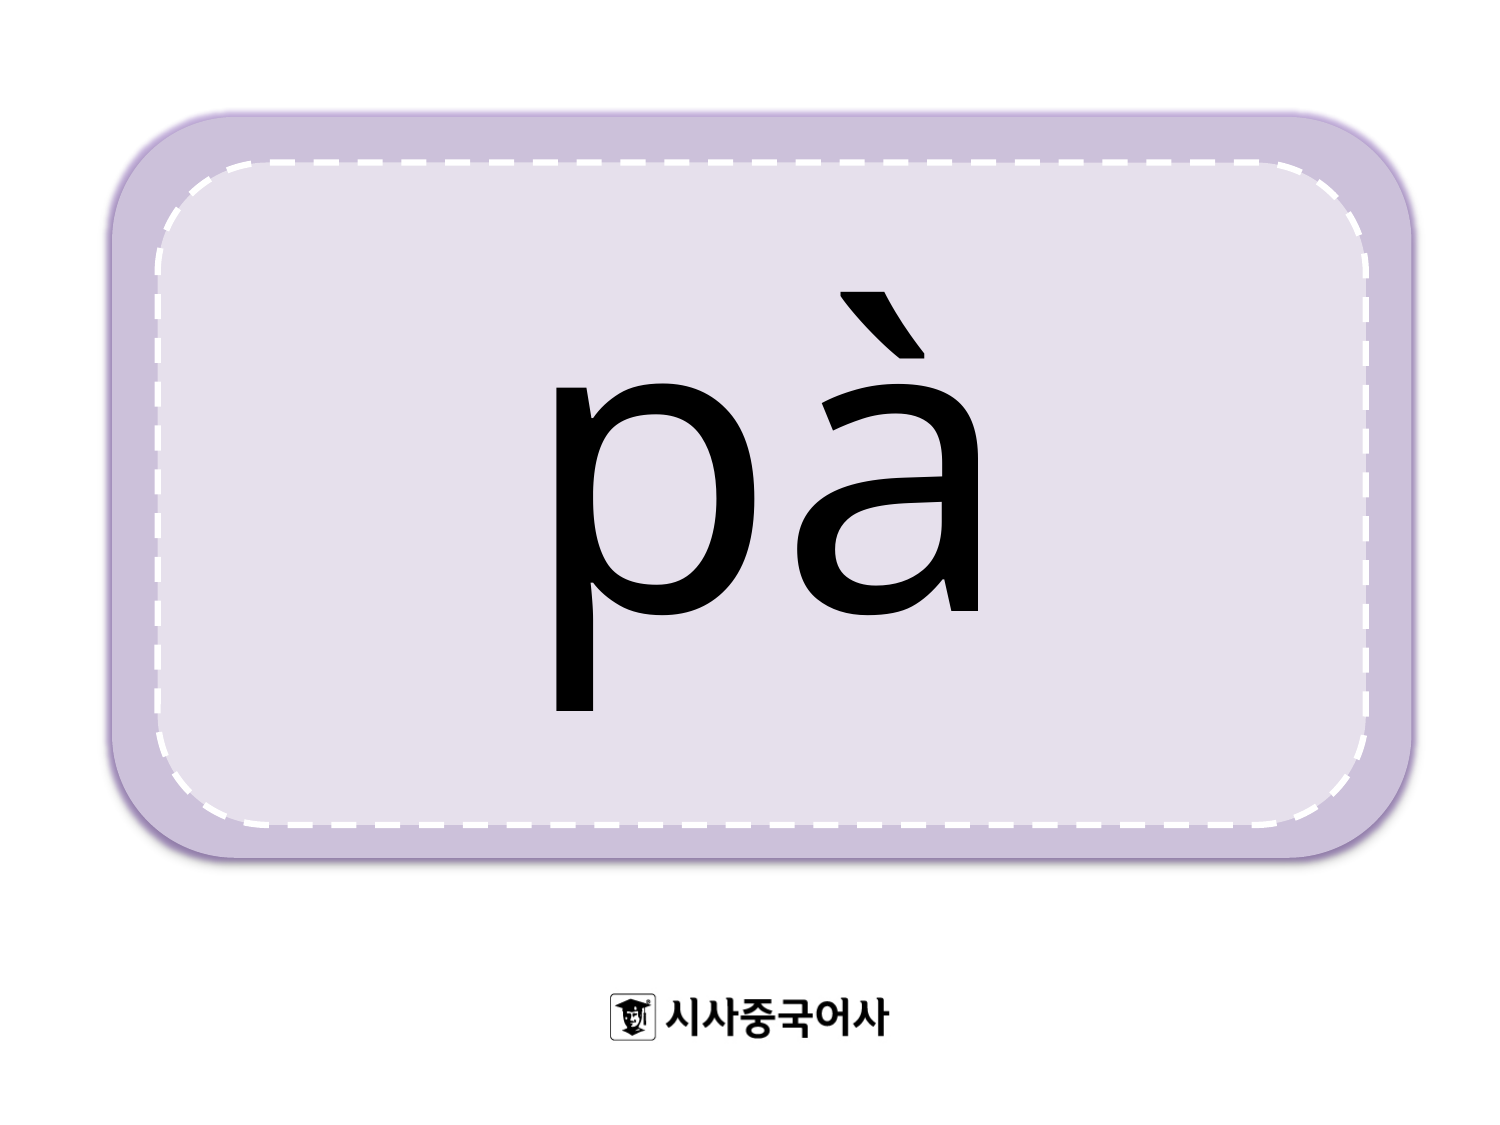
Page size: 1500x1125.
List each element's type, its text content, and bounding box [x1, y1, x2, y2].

text_box pà [162, 113, 1371, 776]
picture [602, 987, 898, 1047]
